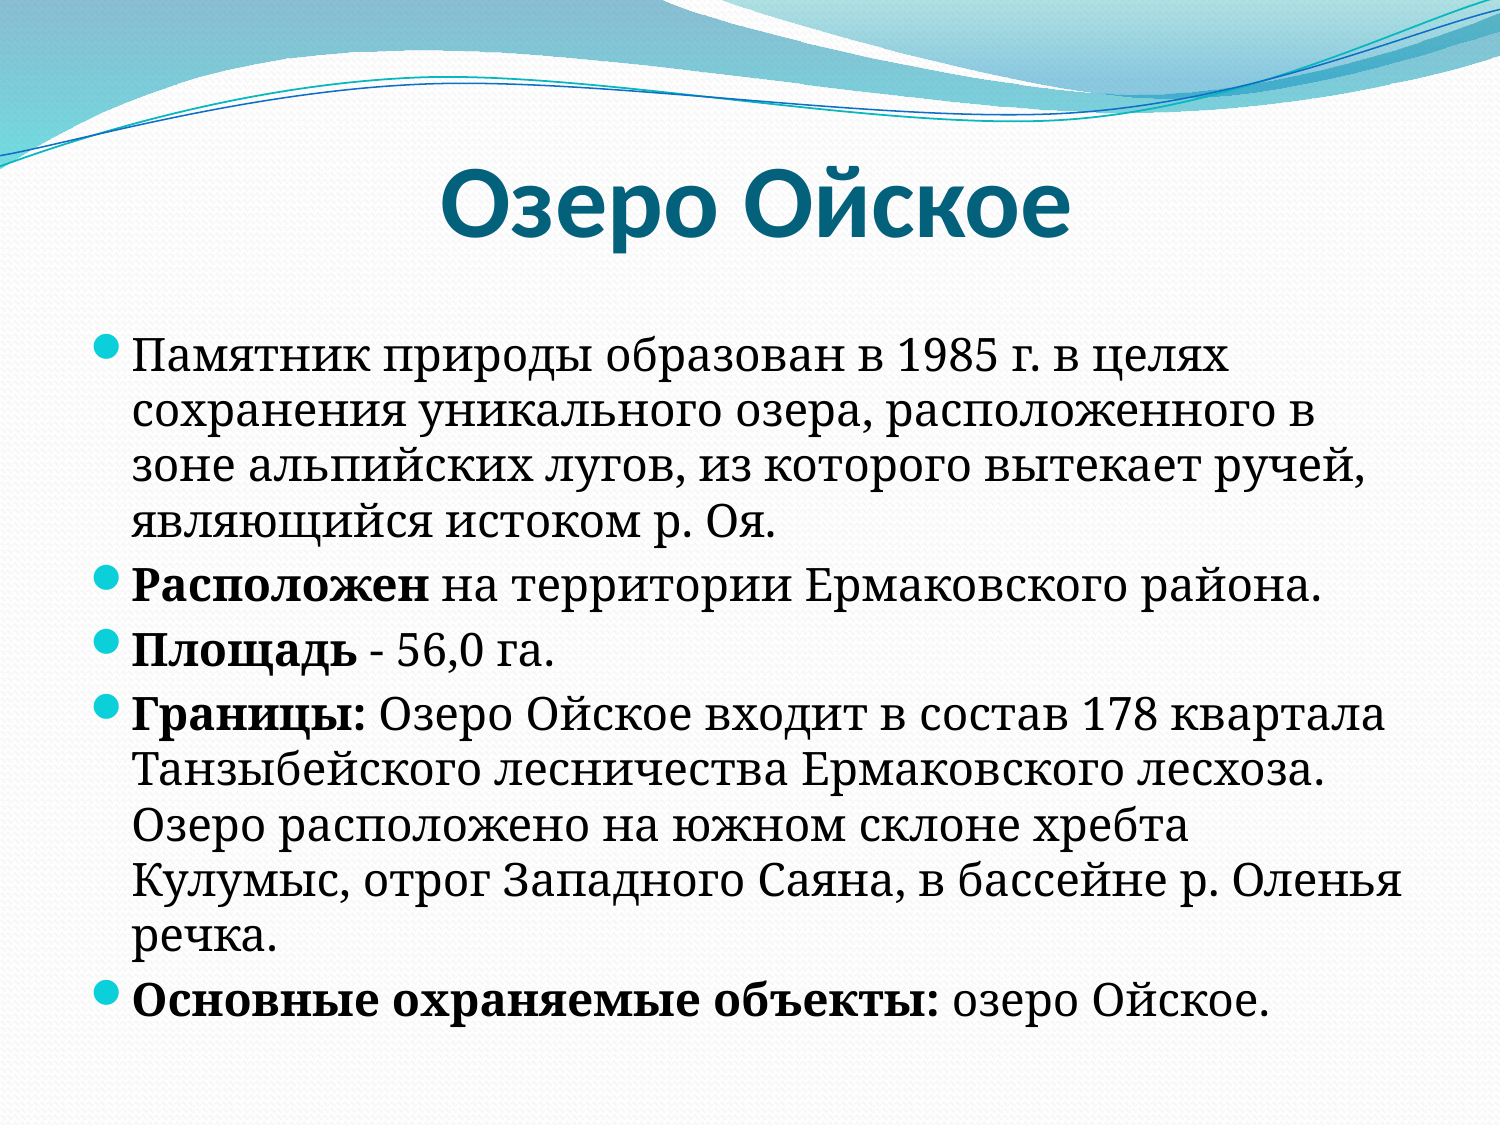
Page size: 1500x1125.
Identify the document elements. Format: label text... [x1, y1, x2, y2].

list Памятник природы образован в 1985 г. в целях сохранения уникального озера, расположенного в зоне альпийских лугов, из которого вытекает ручей, являющийся истоком р. Оя. Расположен на территории Ермаковского района. Площадь - 56,0 га. Границы: Озеро Ойское входит в состав 178 квартала Танзыбейского лесничества Ермаковского лесхоза. Озеро расположено на южном склоне хребта Кулумыс, отрог Западного Саяна, в бассейне р. Оленья речка. Основные охраняемые объекты: озеро Ойское. [75, 317, 1425, 1038]
title Озеро Ойское [82, 70, 1432, 258]
